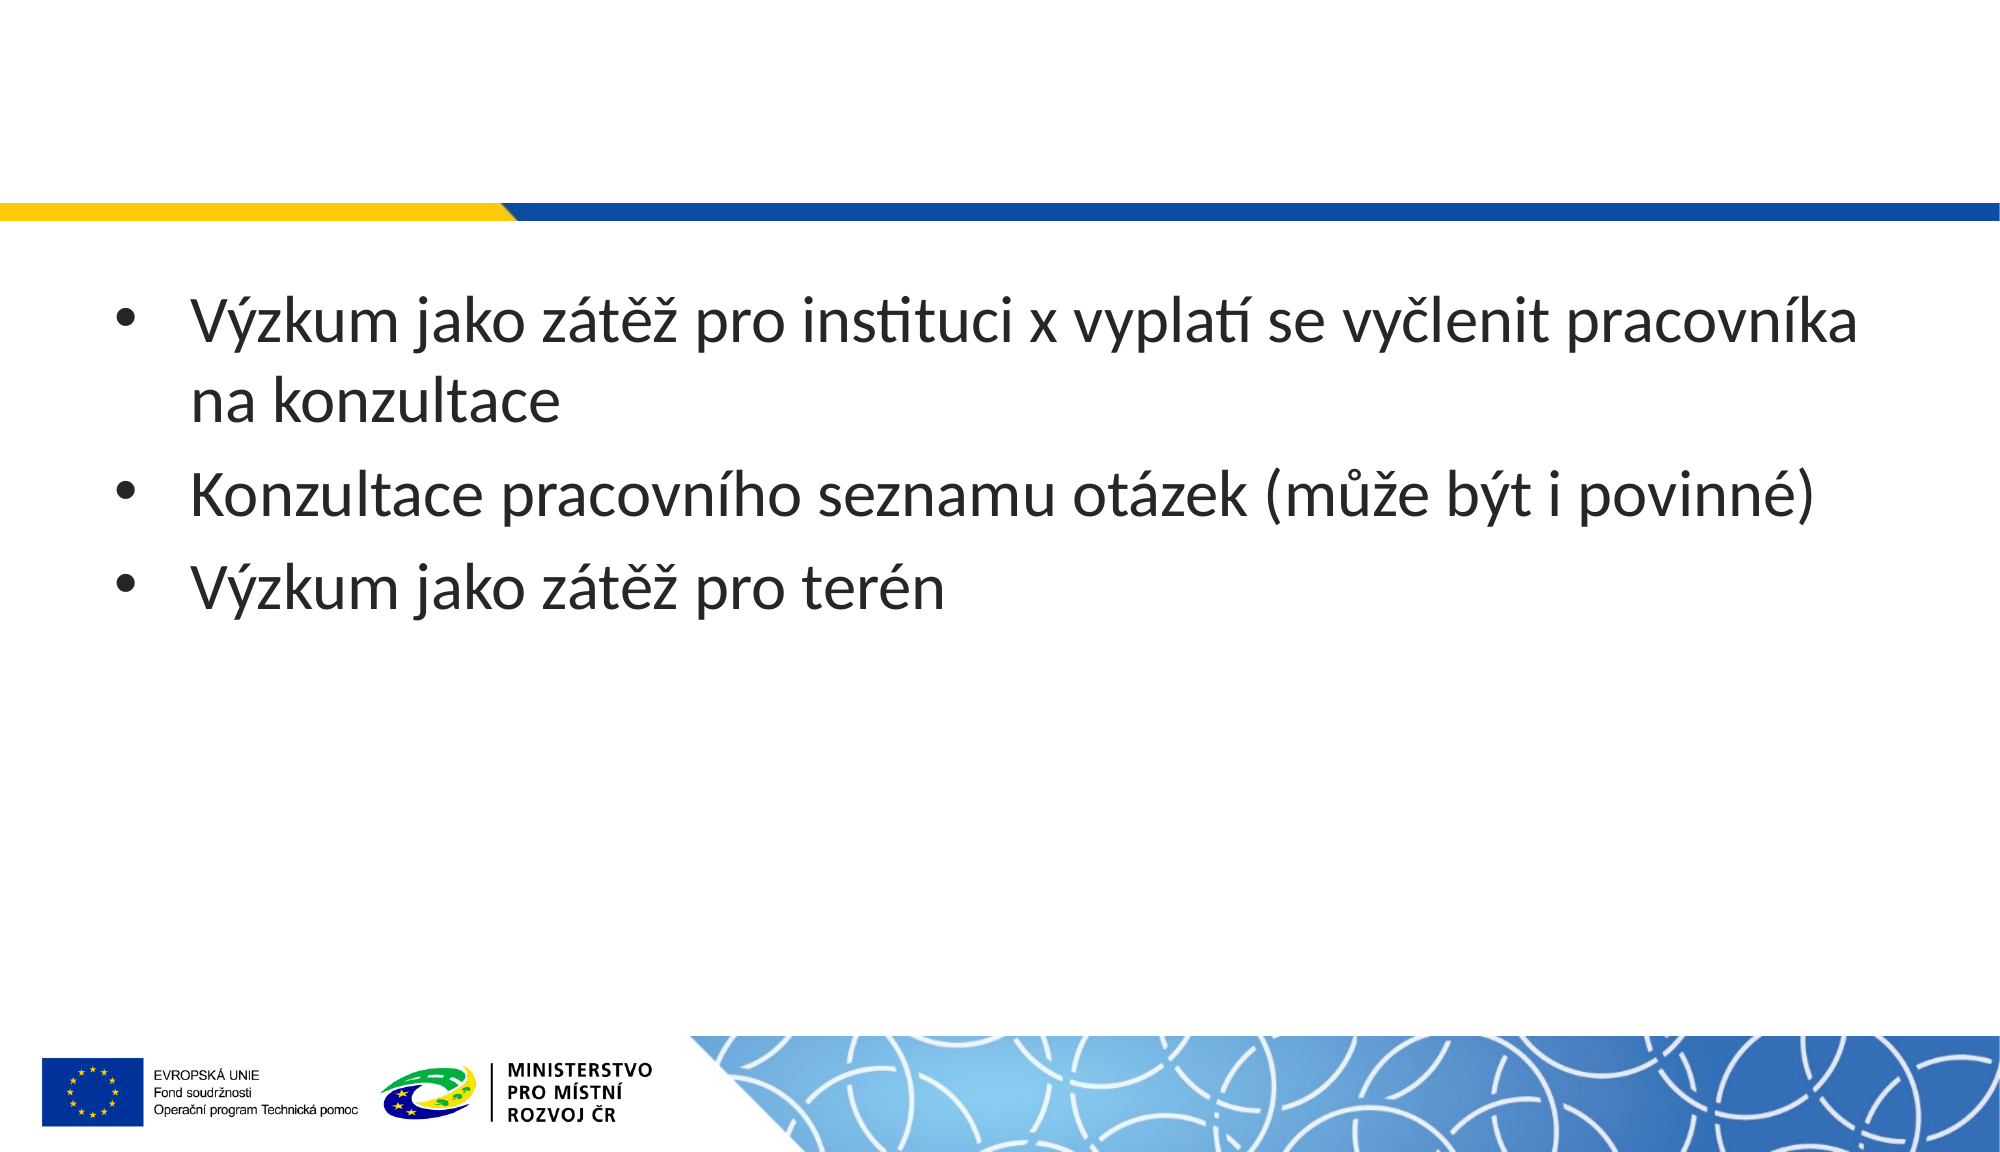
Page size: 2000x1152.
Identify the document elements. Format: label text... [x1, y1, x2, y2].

picture [0, 203, 2000, 221]
list Výzkum jako zátěž pro instituci x vyplatí se vyčlenit pracovníka na konzultace Konzultace pracovního seznamu otázek (může být i povinné) Výzkum jako zátěž pro terén [99, 268, 1900, 1029]
picture [680, 1036, 2000, 1152]
picture [19, 1035, 674, 1149]
